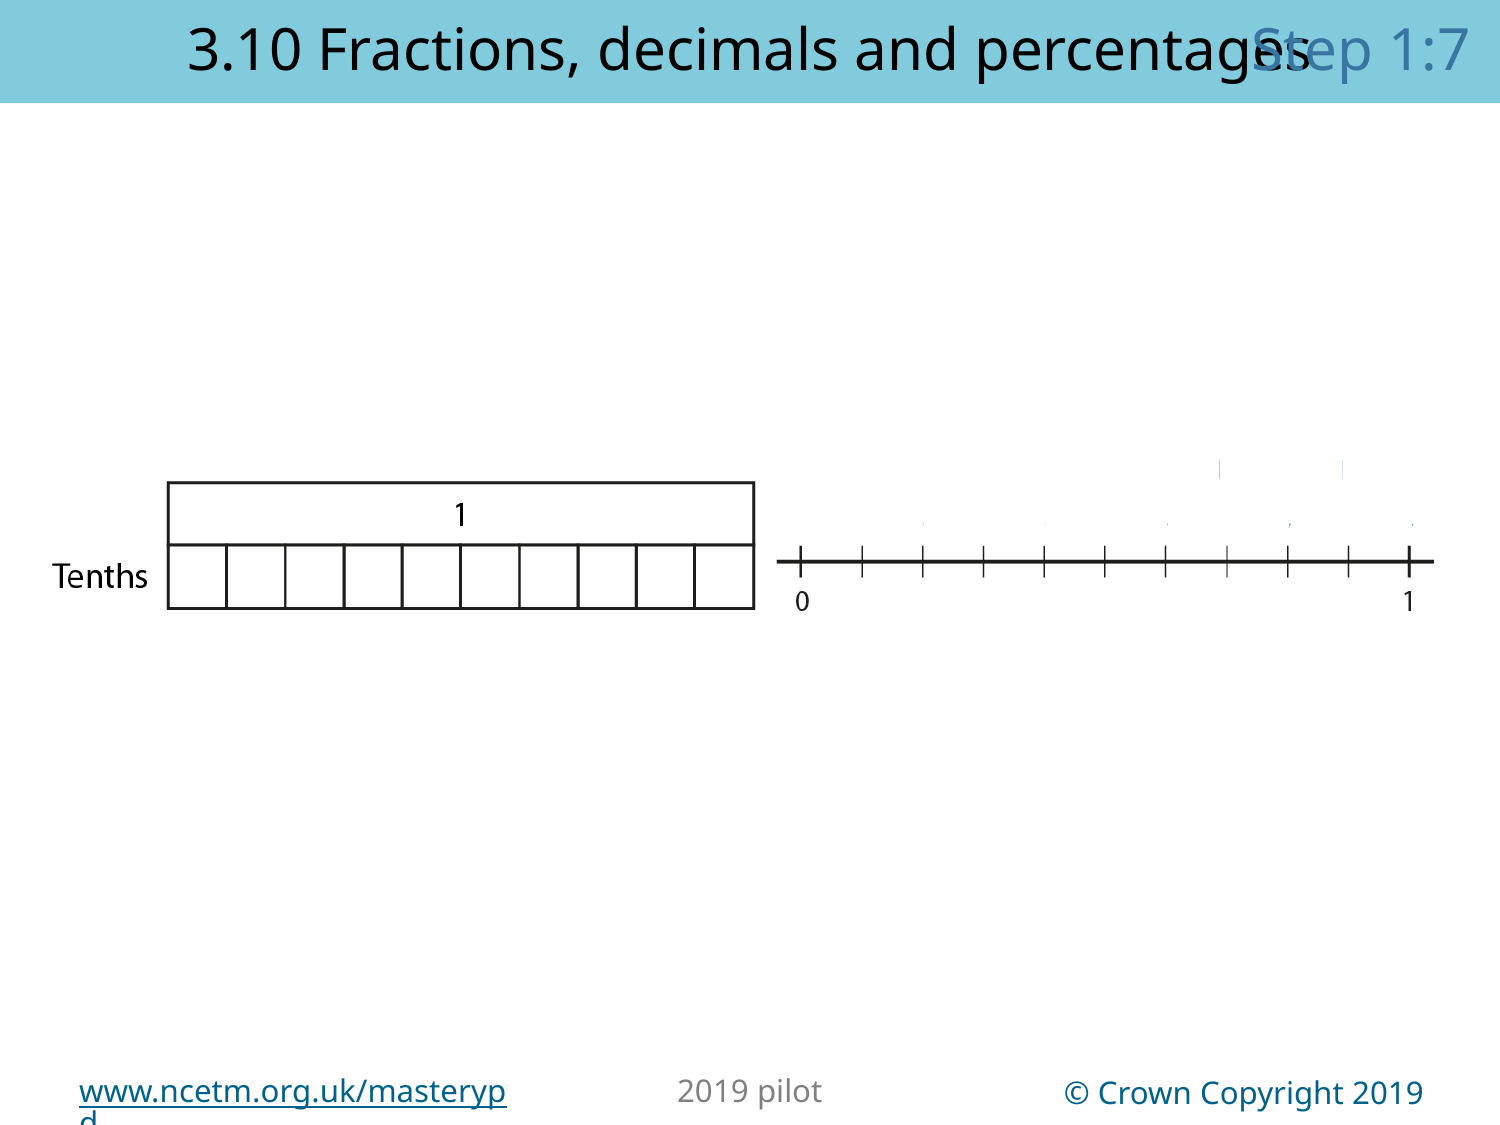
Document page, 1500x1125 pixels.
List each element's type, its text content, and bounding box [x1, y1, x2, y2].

list Step 1:7 [0, 0, 1500, 104]
picture [49, 417, 1465, 637]
